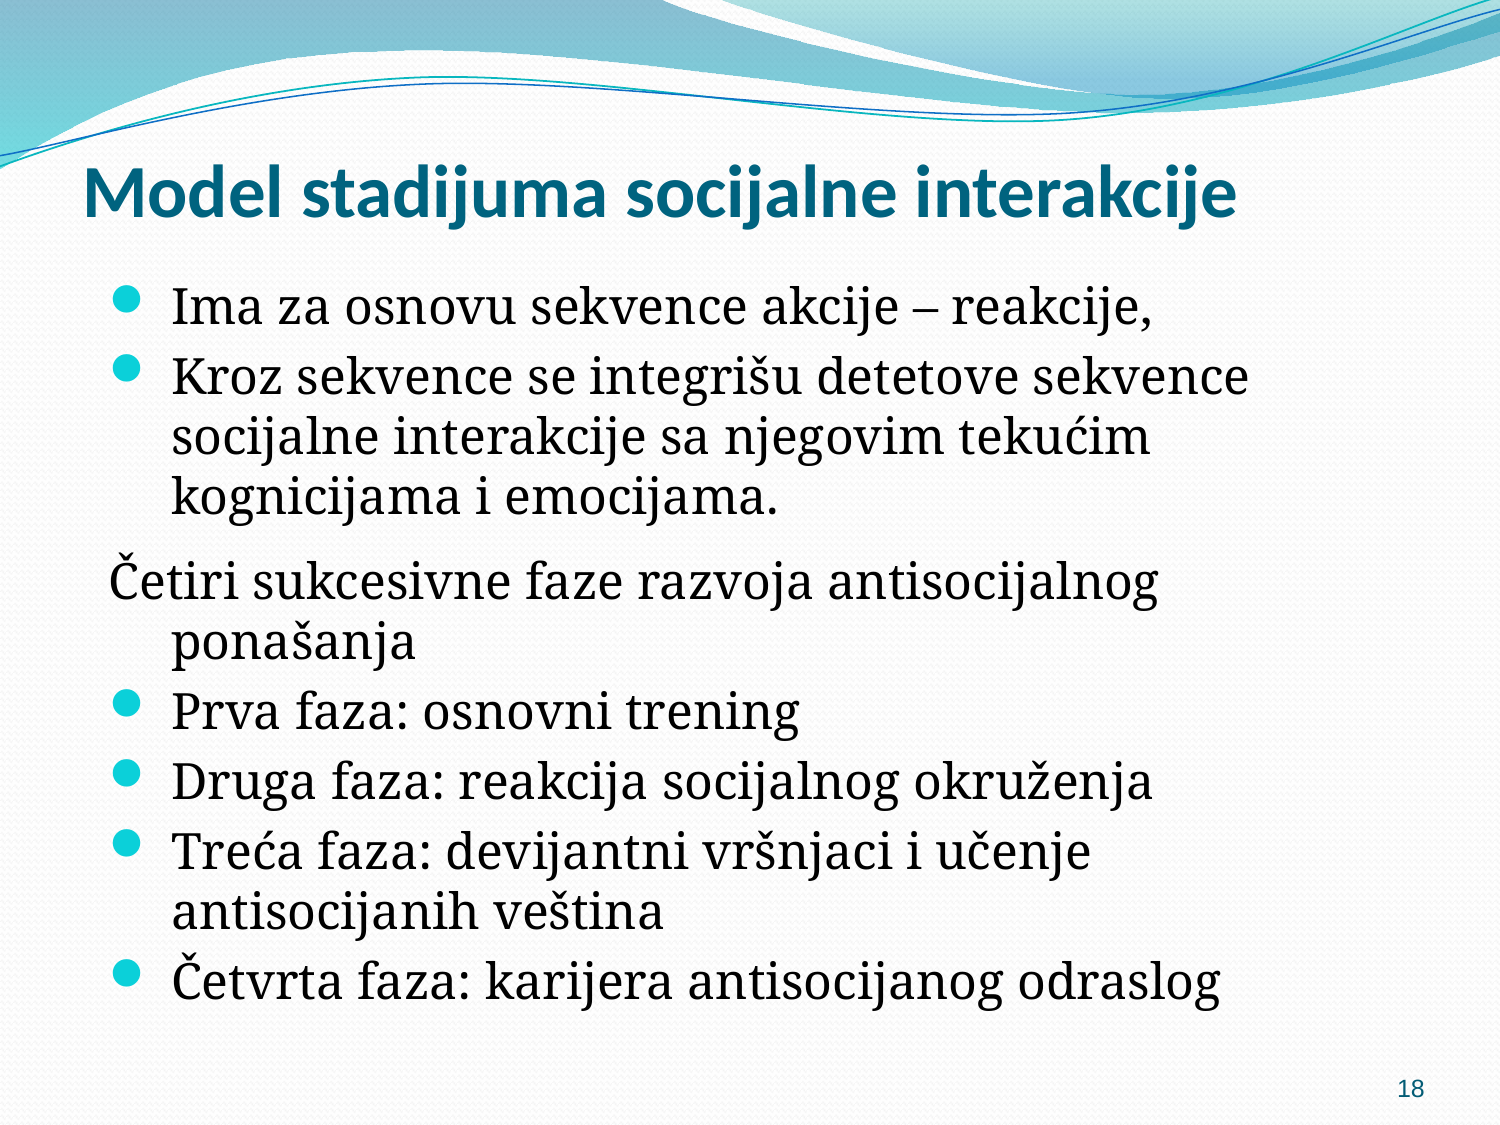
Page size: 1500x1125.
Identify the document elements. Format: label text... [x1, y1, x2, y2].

slide_number 18 [1299, 1042, 1425, 1103]
list Ima za osnovu sekvence akcije – reakcije, Kroz sekvence se integrišu detetove sekvence socijalne interakcije sa njegovim tekućim kognicijama i emocijama. Četiri sukcesivne faze razvoja antisocijalnog ponašanja Prva faza: osnovni trening Druga faza: reakcija socijalnog okruženja Treća faza: devijantni vršnjaci i učenje antisocijanih veština Četvrta faza: karijera antisocijanog odraslog [93, 266, 1428, 1010]
title Model stadijuma socijalne interakcije [81, 44, 1466, 233]
